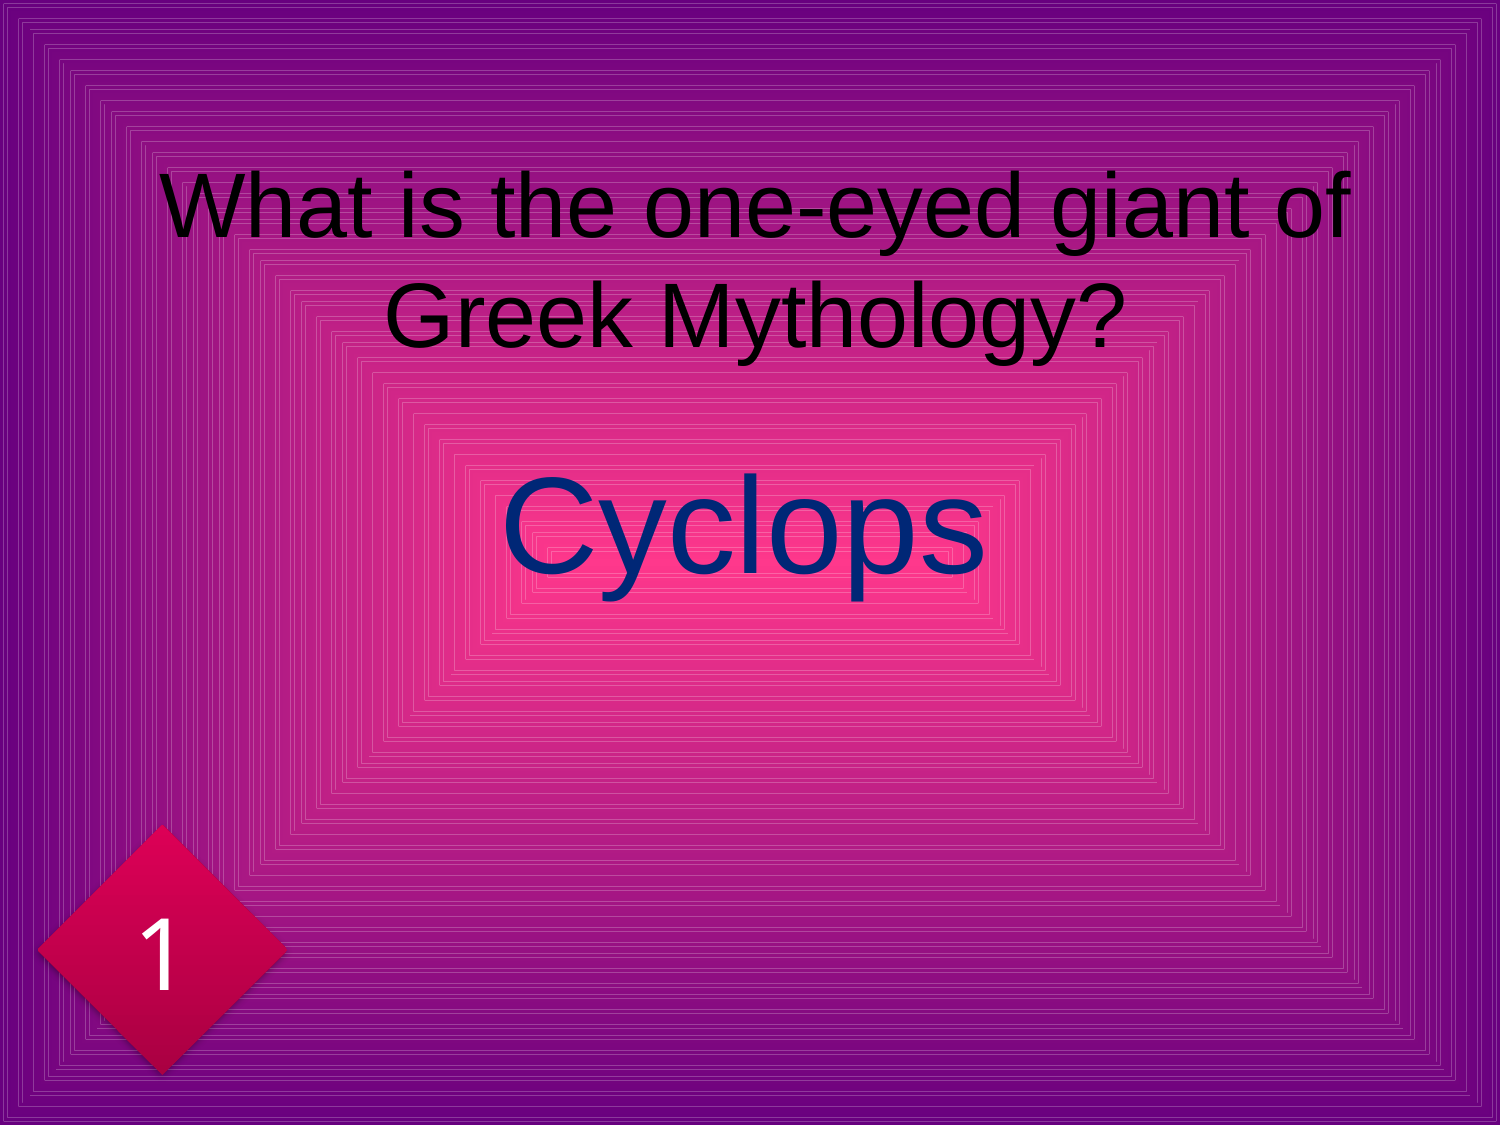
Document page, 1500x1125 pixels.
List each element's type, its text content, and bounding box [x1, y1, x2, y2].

text_box Cyclops [99, 350, 1388, 688]
title What is the one-eyed giant of Greek Mythology? [112, 87, 1401, 426]
text_box 1 [37, 825, 288, 1075]
